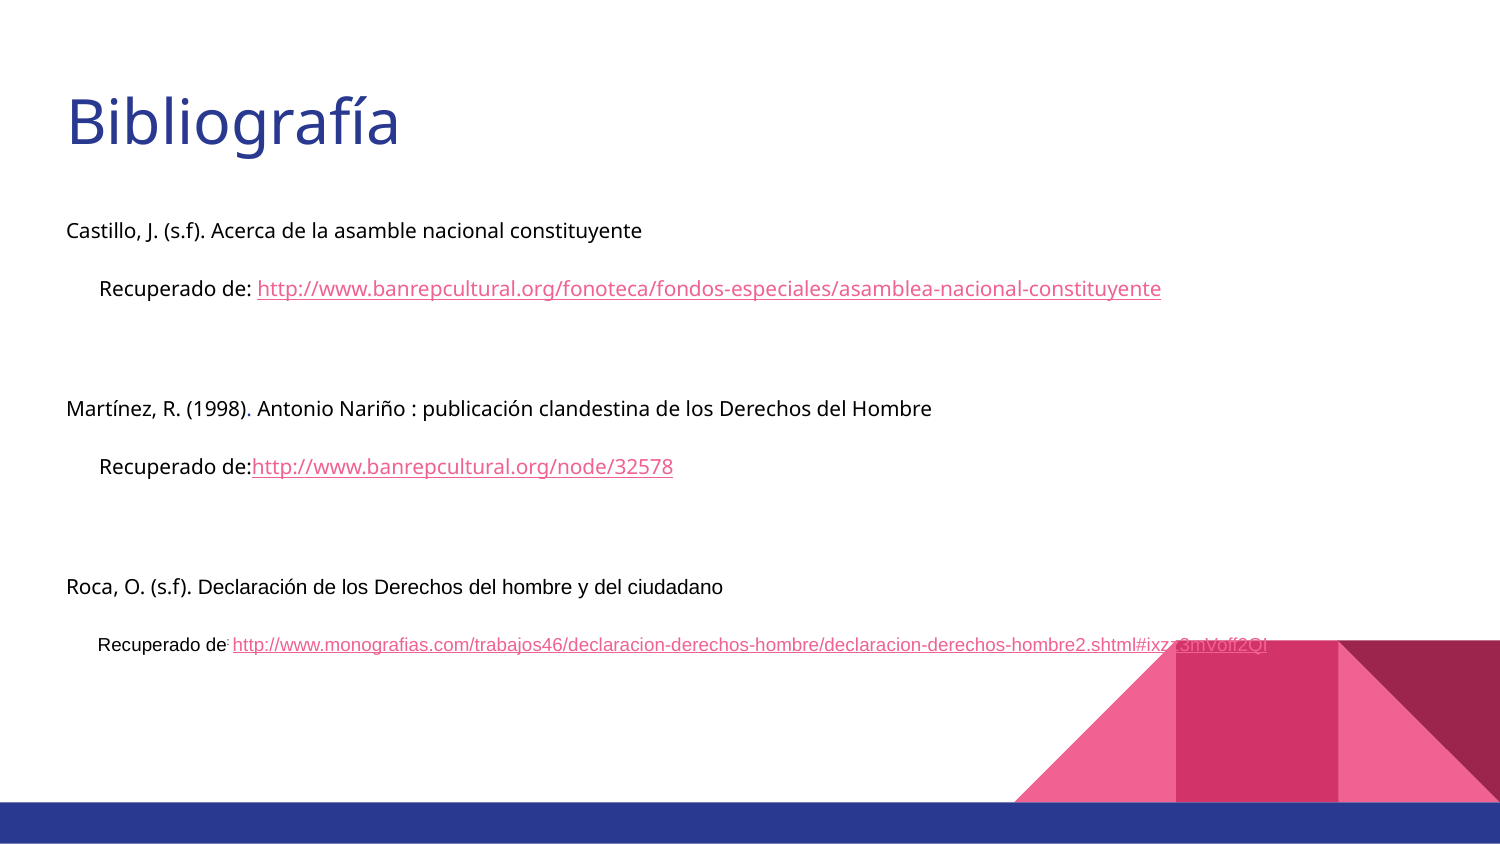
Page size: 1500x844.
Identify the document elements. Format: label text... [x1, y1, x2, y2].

list Castillo, J. (s.f). Acerca de la asamble nacional constituyente Recuperado de: http://www.banrepcultural.org/fonoteca/fondos-especiales/asamblea-nacional-constituyente Martínez, R. (1998). Antonio Nariño : publicación clandestina de los Derechos del Hombre Recuperado de:http://www.banrepcultural.org/node/32578 Roca, O. (s.f). Declaración de los Derechos del hombre y del ciudadano Recuperado de: http://www.monografias.com/trabajos46/declaracion-derechos-hombre/declaracion-derechos-hombre2.shtml#ixzz3mVoff2QI https://es.m.wikipedia.org/wiki/Declaración_de_los_Derechos_del_Hombre_y_del_Ciudadano [51, 202, 1449, 751]
title Bibliografía [51, 67, 1449, 167]
